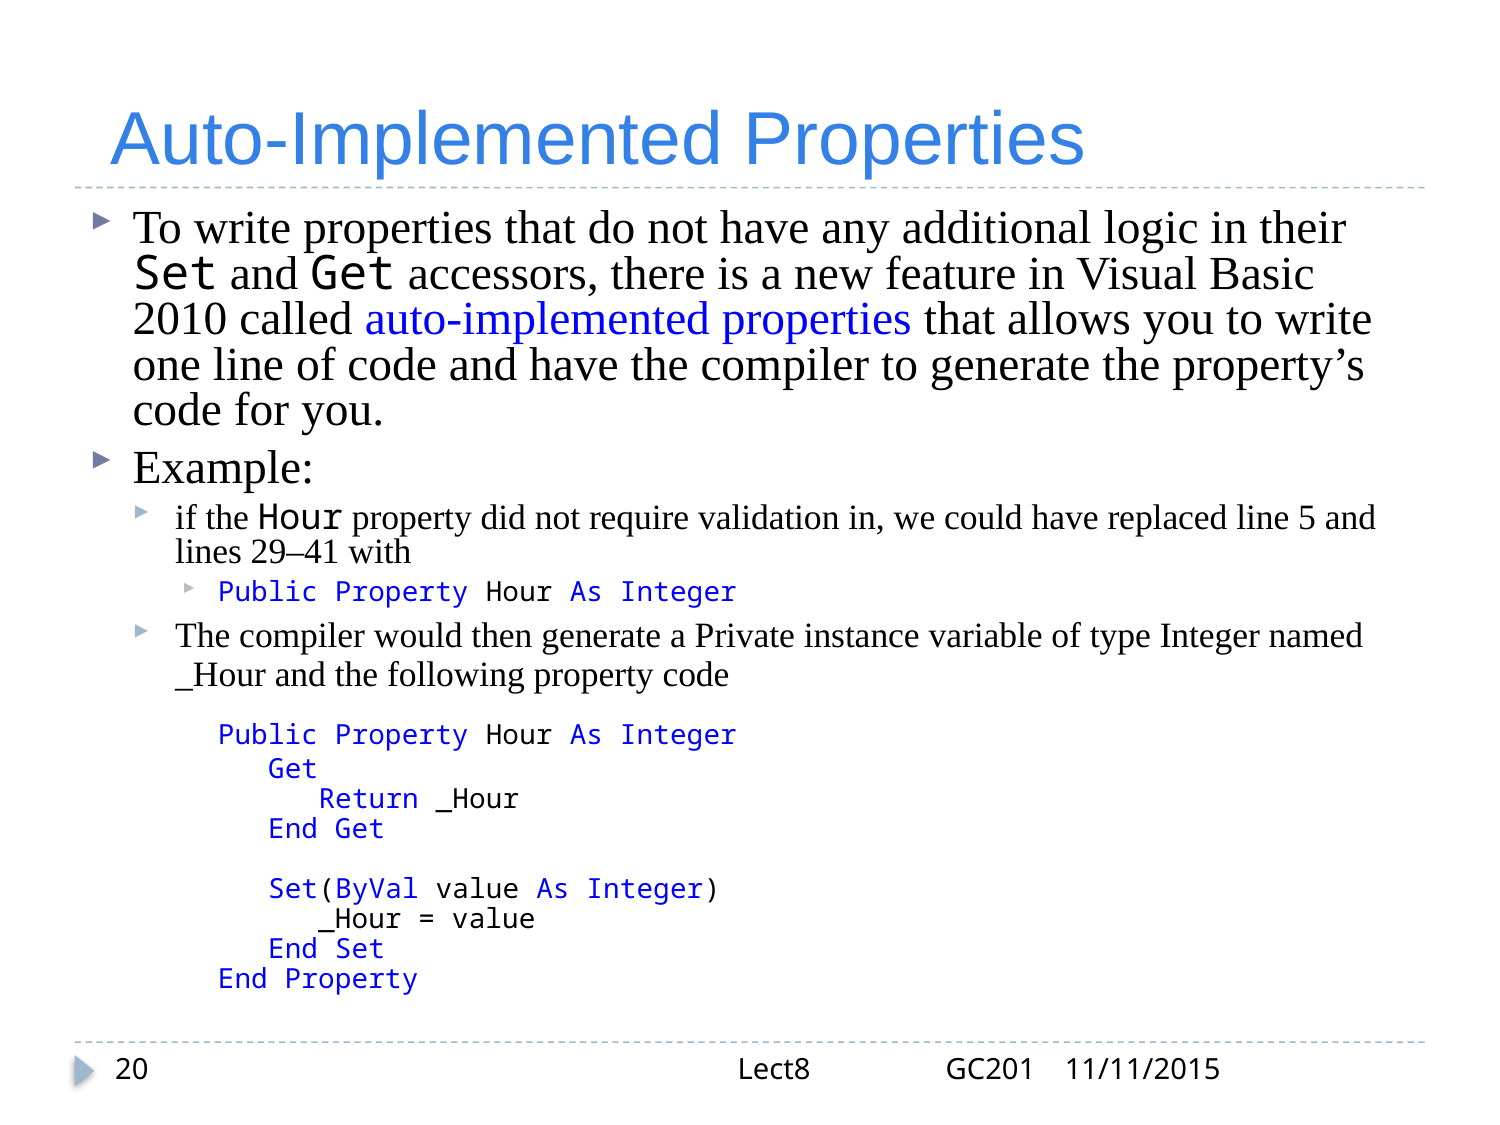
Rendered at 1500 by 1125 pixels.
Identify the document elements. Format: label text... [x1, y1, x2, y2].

list To write properties that do not have any additional logic in their Set and Get accessors, there is a new feature in Visual Basic 2010 called auto-implemented properties that allows you to write one line of code and have the compiler to generate the property’s code for you. Example: if the Hour property did not require validation in, we could have replaced line 5 and lines 29–41 with Public Property Hour As Integer The compiler would then generate a Private instance variable of type Integer named _Hour and the following property code Public Property Hour As Integer Get Return _Hour End Get Set(ByVal value As Integer) _Hour = value End Set End Property [75, 200, 1425, 1006]
slide_number 20 [100, 1042, 426, 1103]
footer Lect8 GC201 [475, 1042, 1051, 1103]
title Auto-Implemented Properties [75, 24, 1425, 188]
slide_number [1051, 1042, 1426, 1103]
